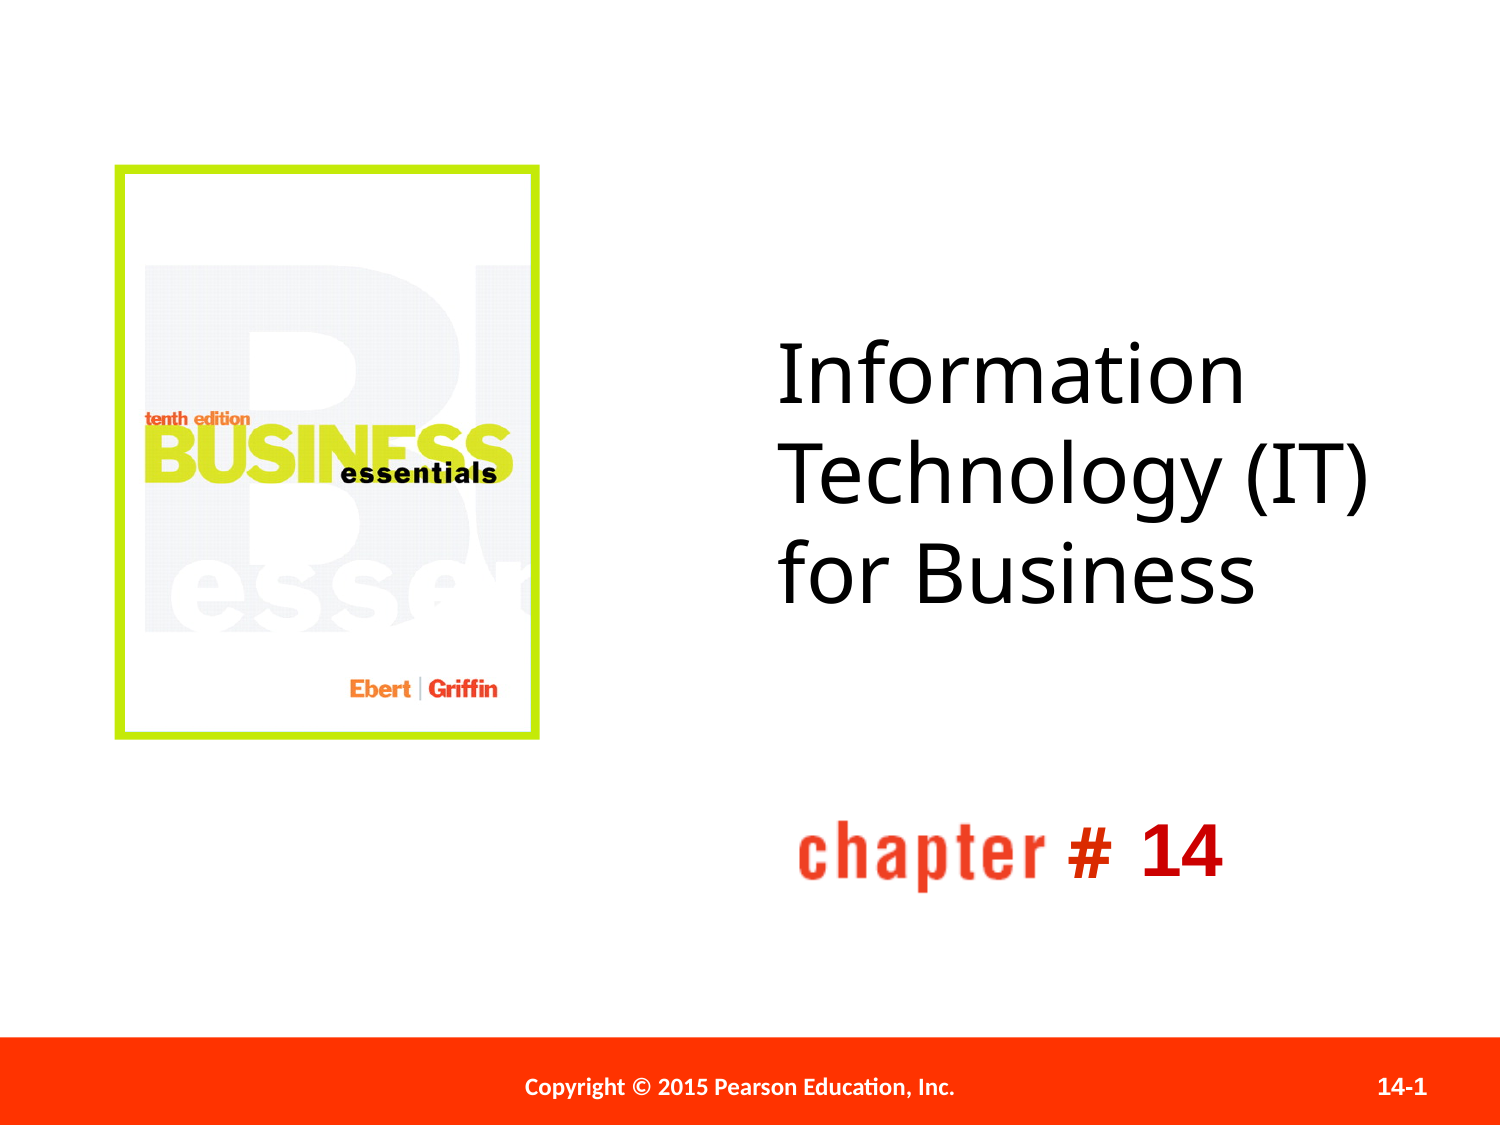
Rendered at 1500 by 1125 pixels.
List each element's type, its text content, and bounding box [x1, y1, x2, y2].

title Information Technology (IT) for Business [762, 249, 1388, 692]
picture [125, 174, 531, 732]
text_box 14 [1125, 793, 1239, 899]
